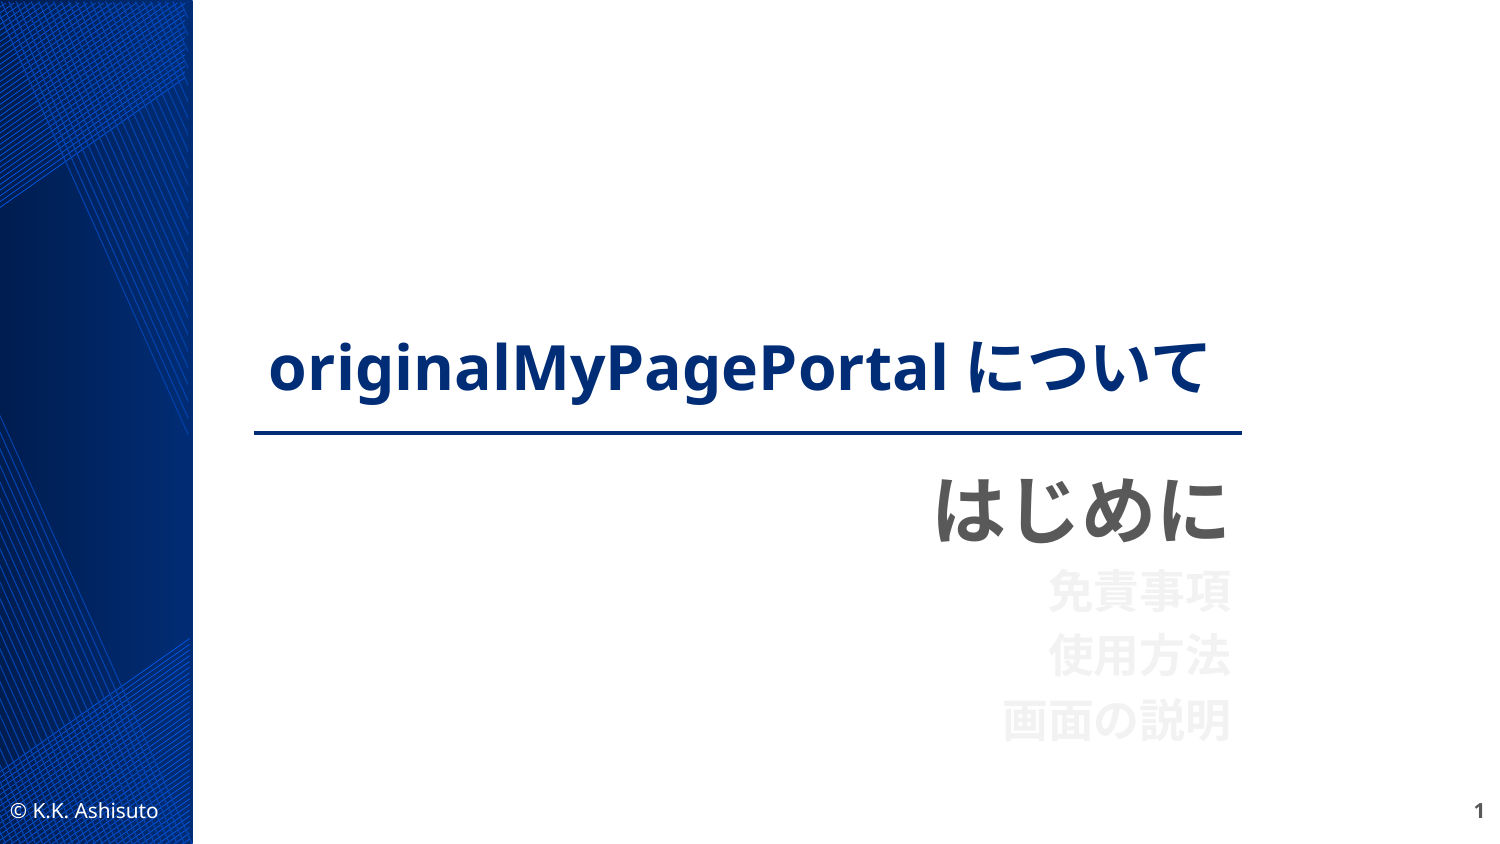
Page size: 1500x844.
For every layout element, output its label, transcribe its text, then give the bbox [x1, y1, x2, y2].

footer © K.K. Ashisuto [0, 790, 182, 836]
title originalMyPagePortalについて [253, 300, 1478, 430]
slide_number 1 [1409, 790, 1500, 836]
list はじめに 免責事項 使用方法 画面の説明 [253, 433, 1247, 777]
